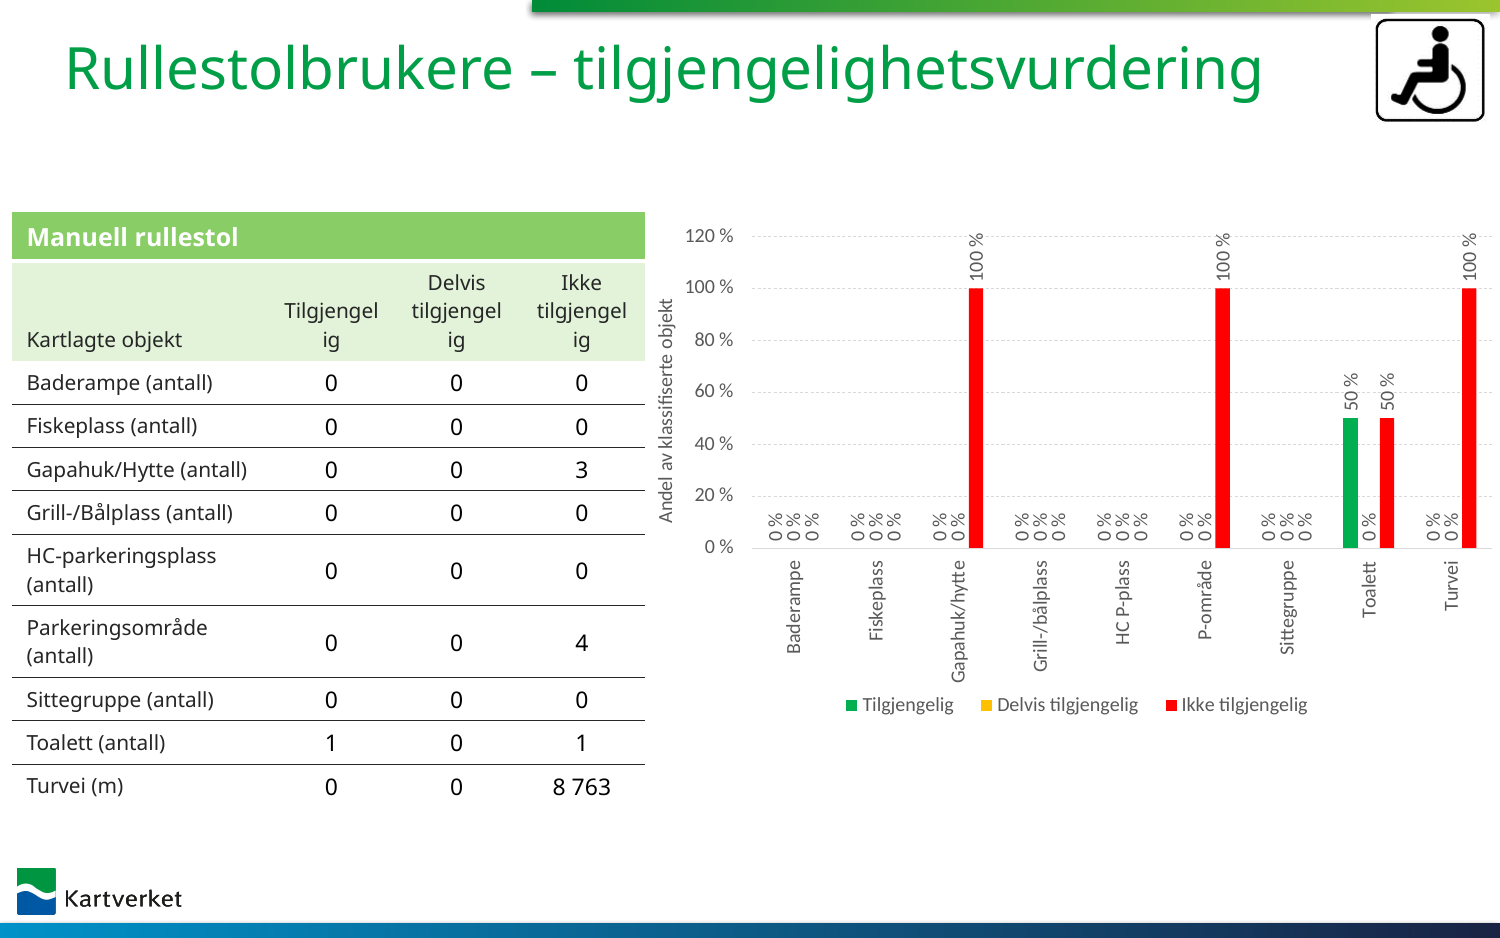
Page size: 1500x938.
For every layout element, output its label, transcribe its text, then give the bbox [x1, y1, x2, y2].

table_cell 0 [394, 448, 519, 490]
text_box Rullestolbrukere – tilgjengelighetsvurdering [49, 12, 1372, 109]
table_cell Ikke tilgjengelig [519, 263, 638, 361]
table_cell 0 [269, 535, 394, 605]
table_cell 0 [269, 448, 394, 490]
table_cell Grill-/Bålplass (antall) [12, 491, 269, 534]
table_cell 0 [394, 678, 519, 720]
table_cell Sittegruppe (antall) [12, 678, 269, 720]
table_cell Baderampe (antall) [12, 361, 269, 404]
table_cell 1 [269, 721, 394, 764]
table_cell 0 [519, 361, 638, 404]
table_cell Tilgjengelig [269, 263, 394, 361]
table_cell 0 [519, 405, 638, 447]
table_cell Kartlagte objekt [12, 263, 269, 361]
table_cell Fiskeplass (antall) [12, 405, 269, 447]
table_cell Parkeringsområde (antall) [12, 606, 269, 677]
picture [643, 218, 1500, 728]
table_cell 0 [394, 535, 519, 605]
table_cell 0 [269, 405, 394, 447]
table_cell 0 [394, 491, 519, 534]
table_cell 0 [394, 606, 519, 677]
table_cell Turvei (m) [12, 765, 269, 807]
table_cell 0 [269, 361, 394, 404]
table_header Manuell rullestol [12, 212, 645, 259]
table_cell 0 [269, 491, 394, 534]
table_cell 4 [519, 606, 638, 677]
table_cell 0 [519, 491, 638, 534]
table_cell Toalett (antall) [12, 721, 269, 764]
table_cell 0 [269, 606, 394, 677]
table_cell 0 [519, 535, 638, 605]
table_cell HC-parkeringsplass (antall) [12, 535, 269, 605]
table_cell 0 [394, 361, 519, 404]
table_cell Gapahuk/Hytte (antall) [12, 448, 269, 490]
table_cell Delvis tilgjengelig [394, 263, 519, 361]
table_cell 0 [394, 405, 519, 447]
picture [1371, 13, 1491, 127]
table_cell 0 [519, 678, 638, 720]
table_cell 8 763 [519, 765, 645, 807]
table_cell 0 [269, 678, 394, 720]
table_cell 0 [269, 765, 394, 807]
table_cell 3 [519, 448, 638, 490]
table_cell 0 [394, 765, 519, 807]
table_cell 1 [519, 721, 645, 764]
table_cell 0 [394, 721, 519, 764]
